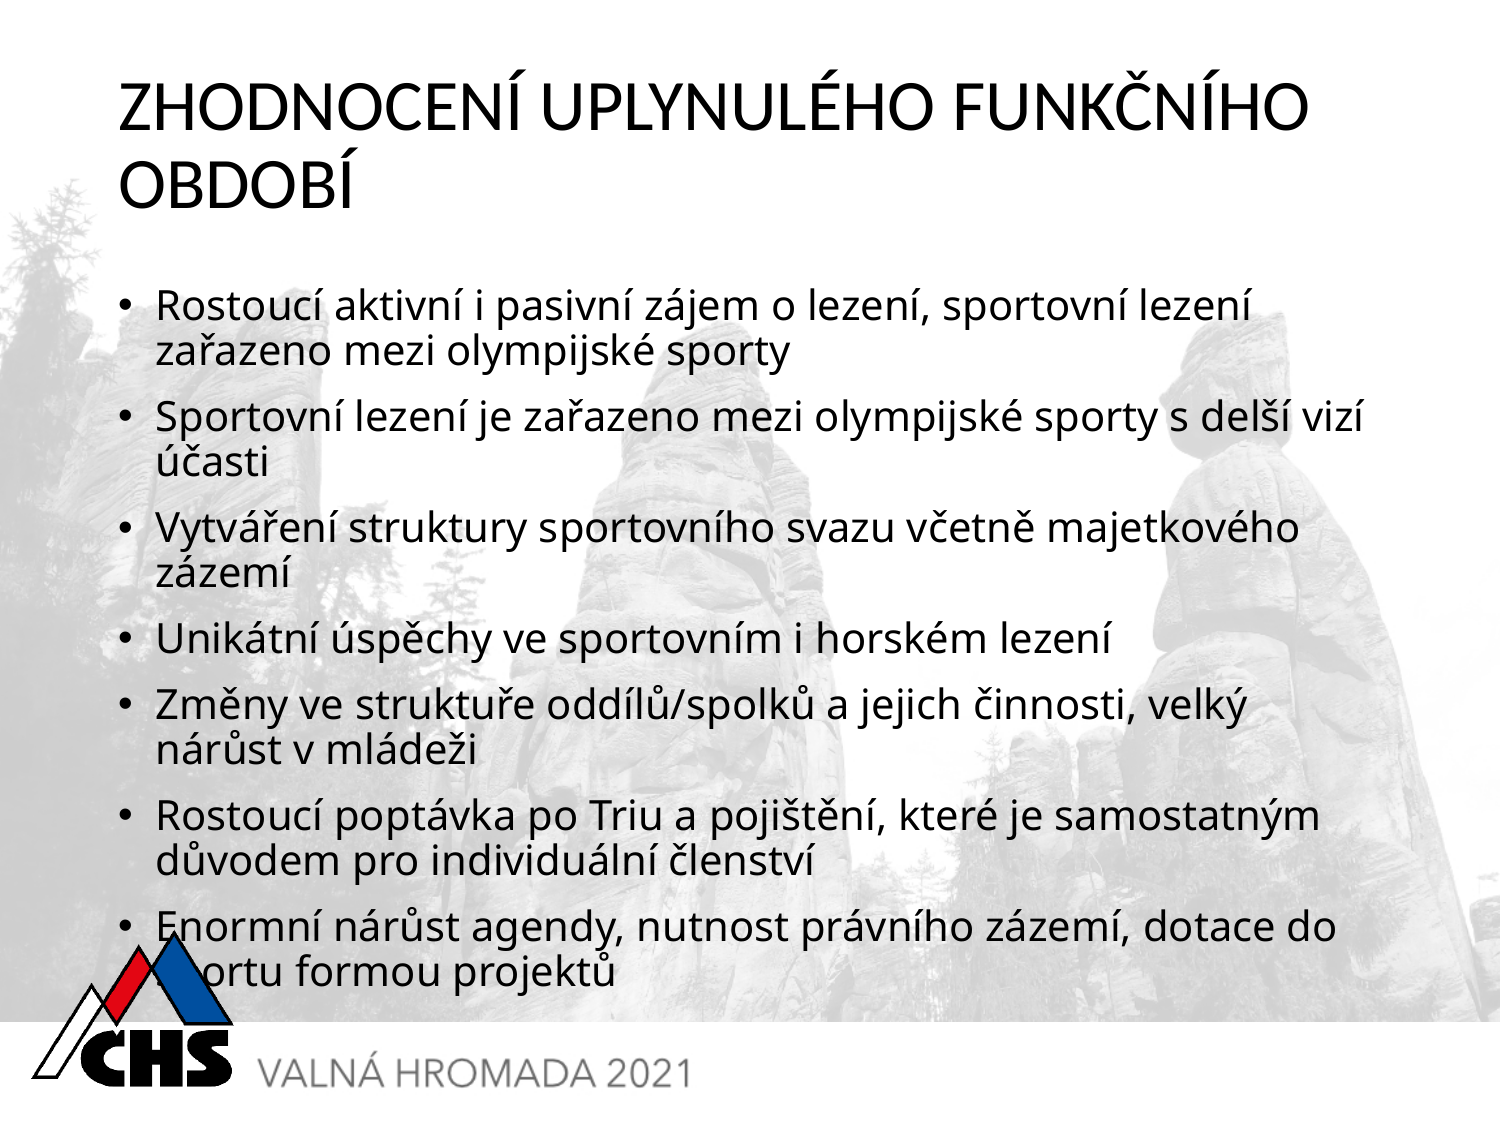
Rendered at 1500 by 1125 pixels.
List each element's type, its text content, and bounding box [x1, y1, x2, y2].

title ZHODNOCENÍ UPLYNULÉHO FUNKČNÍHO OBDOBÍ [103, 59, 1397, 233]
list Rostoucí aktivní i pasivní zájem o lezení, sportovní lezení zařazeno mezi olympijské sporty Sportovní lezení je zařazeno mezi olympijské sporty s delší vizí účasti Vytváření struktury sportovního svazu včetně majetkového zázemí Unikátní úspěchy ve sportovním i horském lezení Změny ve struktuře oddílů/spolků a jejich činnosti, velký nárůst v mládeži Rostoucí poptávka po Triu a pojištění, které je samostatným důvodem pro individuální členství Enormní nárůst agendy, nutnost právního zázemí, dotace do sportu formou projektů [103, 277, 1397, 1014]
picture [0, 899, 1500, 1123]
